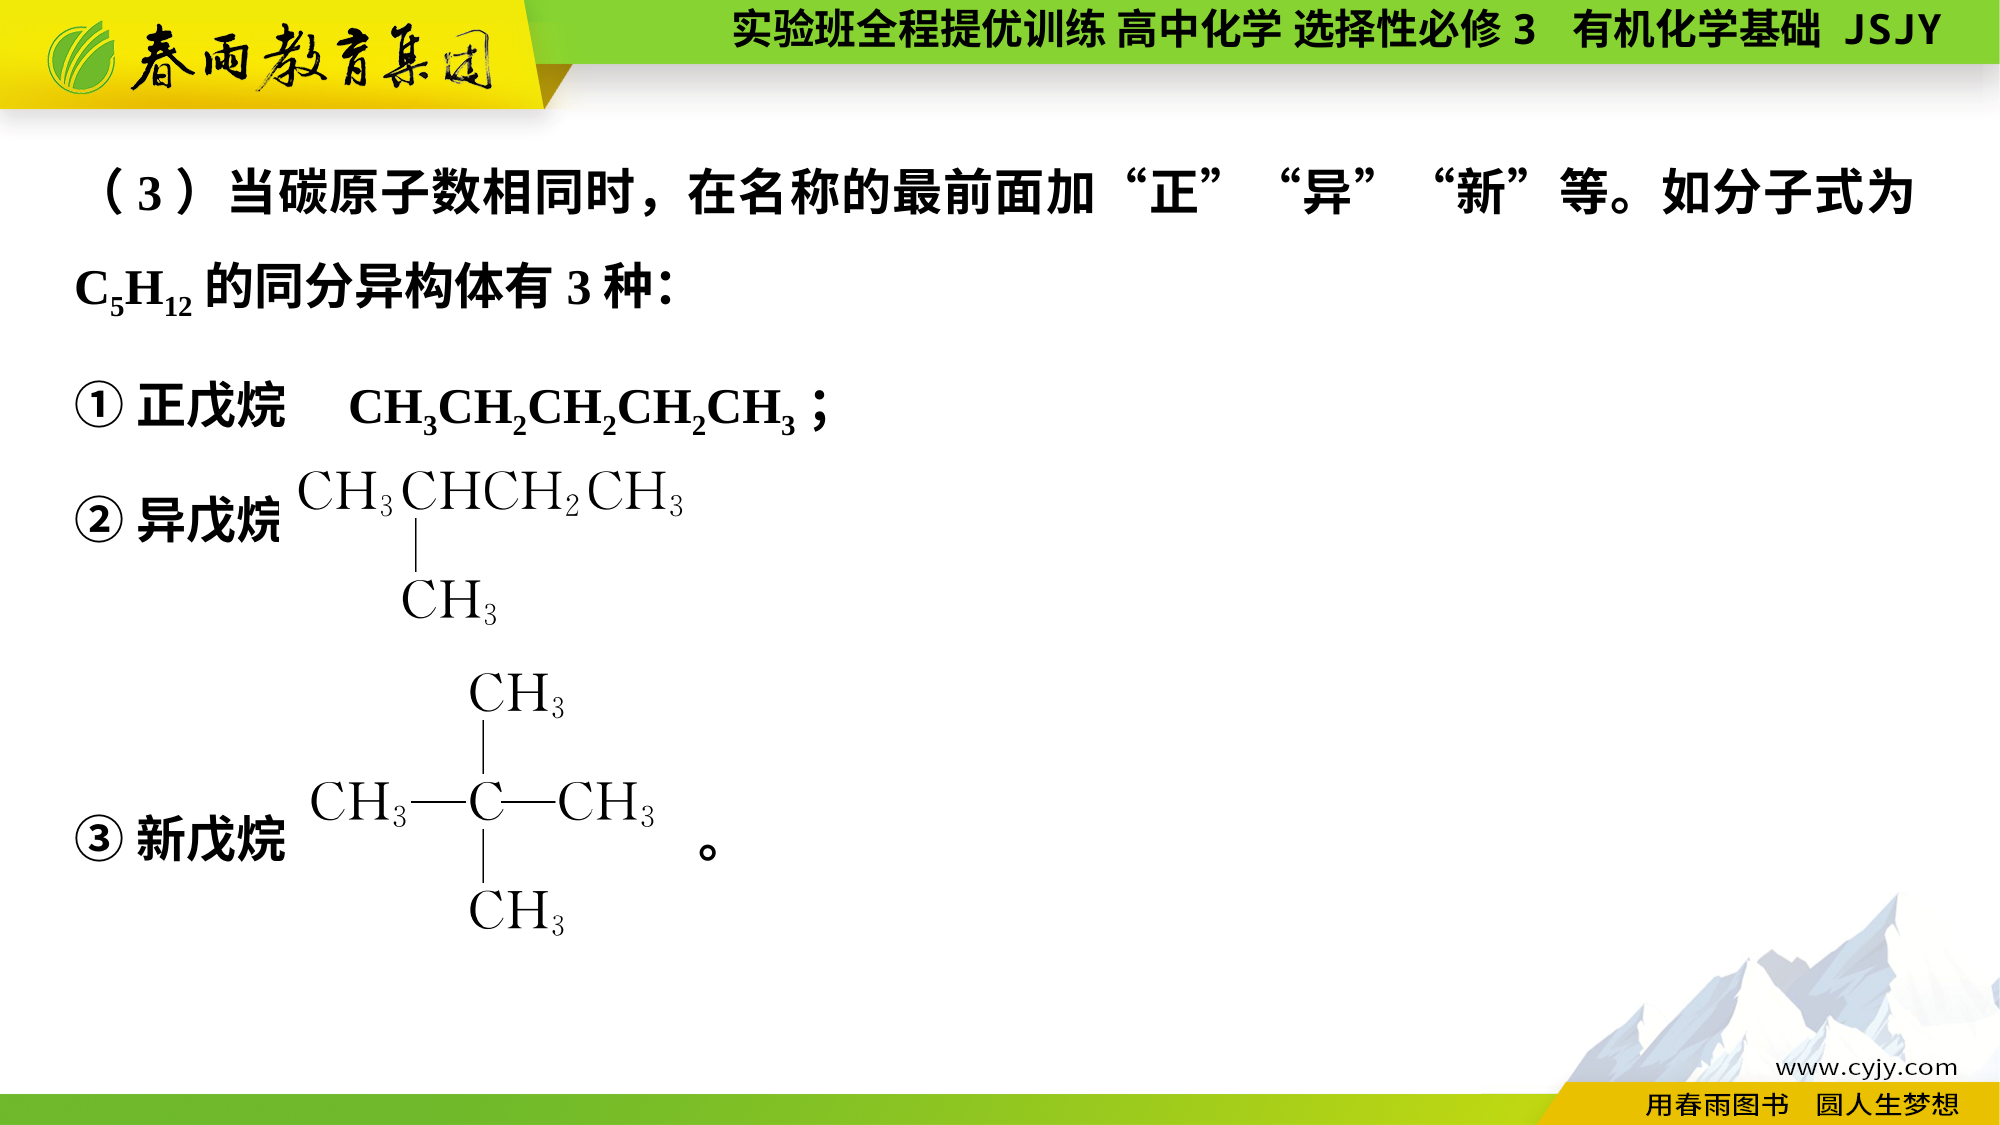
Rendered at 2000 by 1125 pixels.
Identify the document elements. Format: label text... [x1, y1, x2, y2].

list （3）当碳原子数相同时，在名称的最前面加“正”“异”“新”等。如分子式为C5H12的同分异构体有3种： ①正戊烷 CH3CH2CH2CH2CH3； ②异戊烷 ； ③新戊烷 。 [59, 122, 1944, 858]
picture [0, 0, 2000, 1125]
